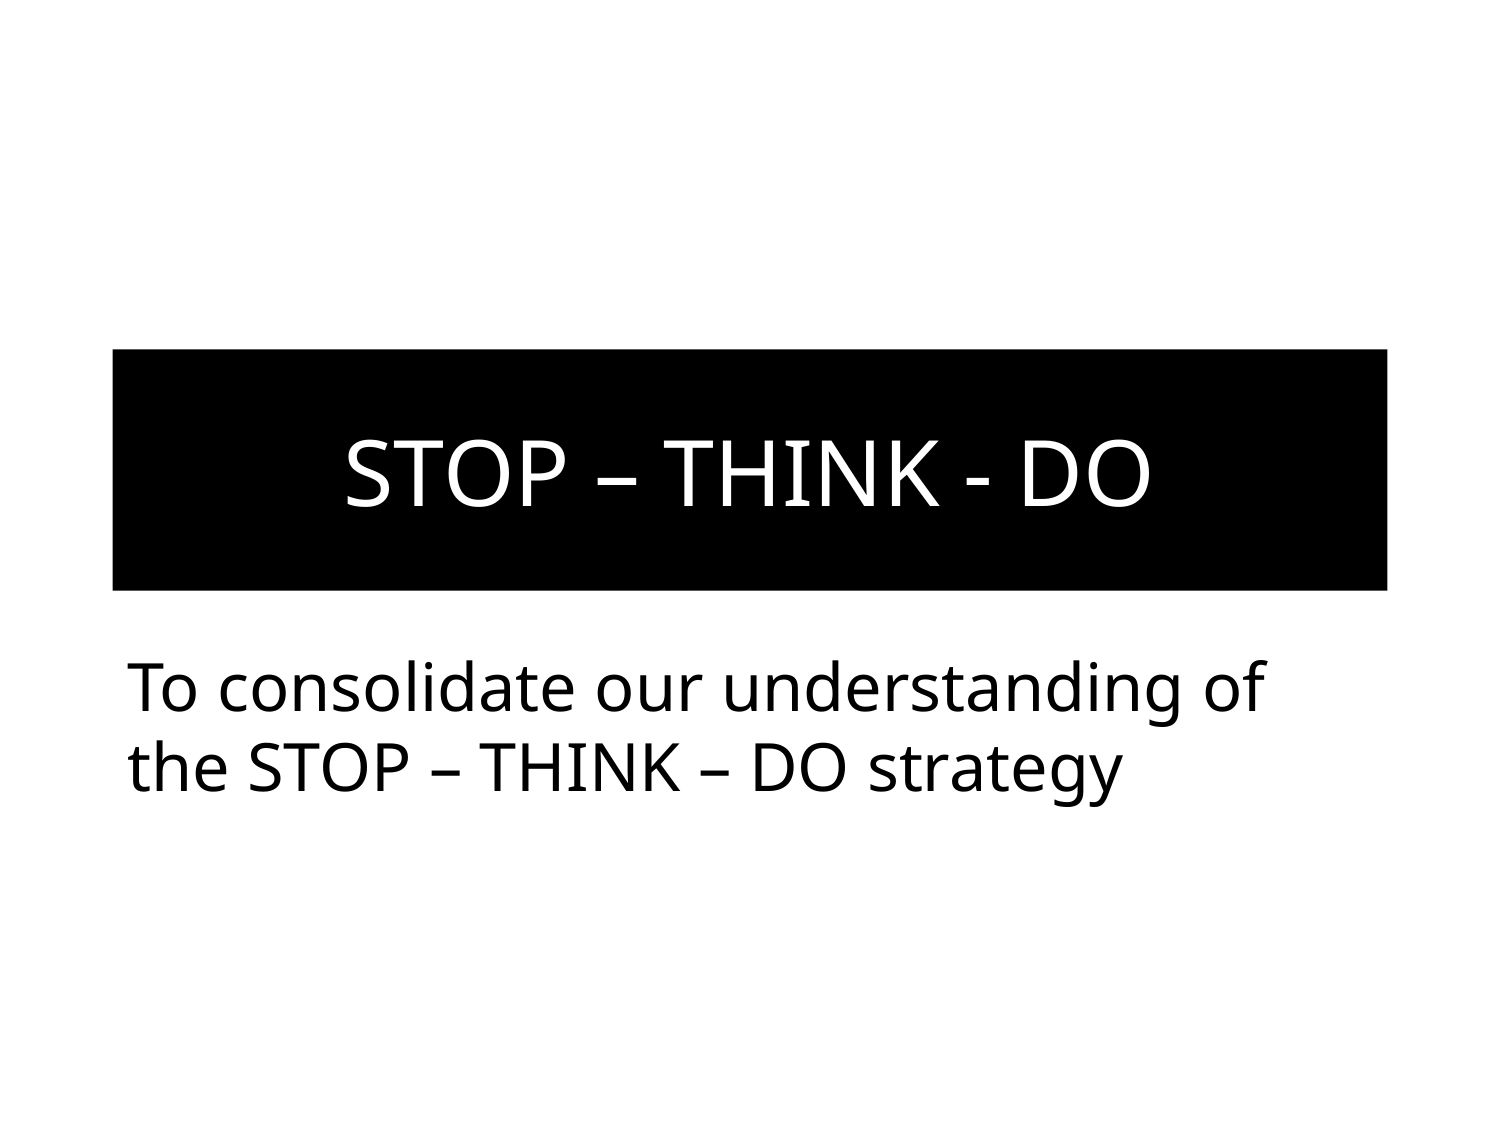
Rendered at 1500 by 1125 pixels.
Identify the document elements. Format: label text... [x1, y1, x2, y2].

subtitle To consolidate our understanding of the STOP – THINK – DO strategy [112, 637, 1388, 925]
title STOP – THINK - DO [112, 349, 1388, 591]
